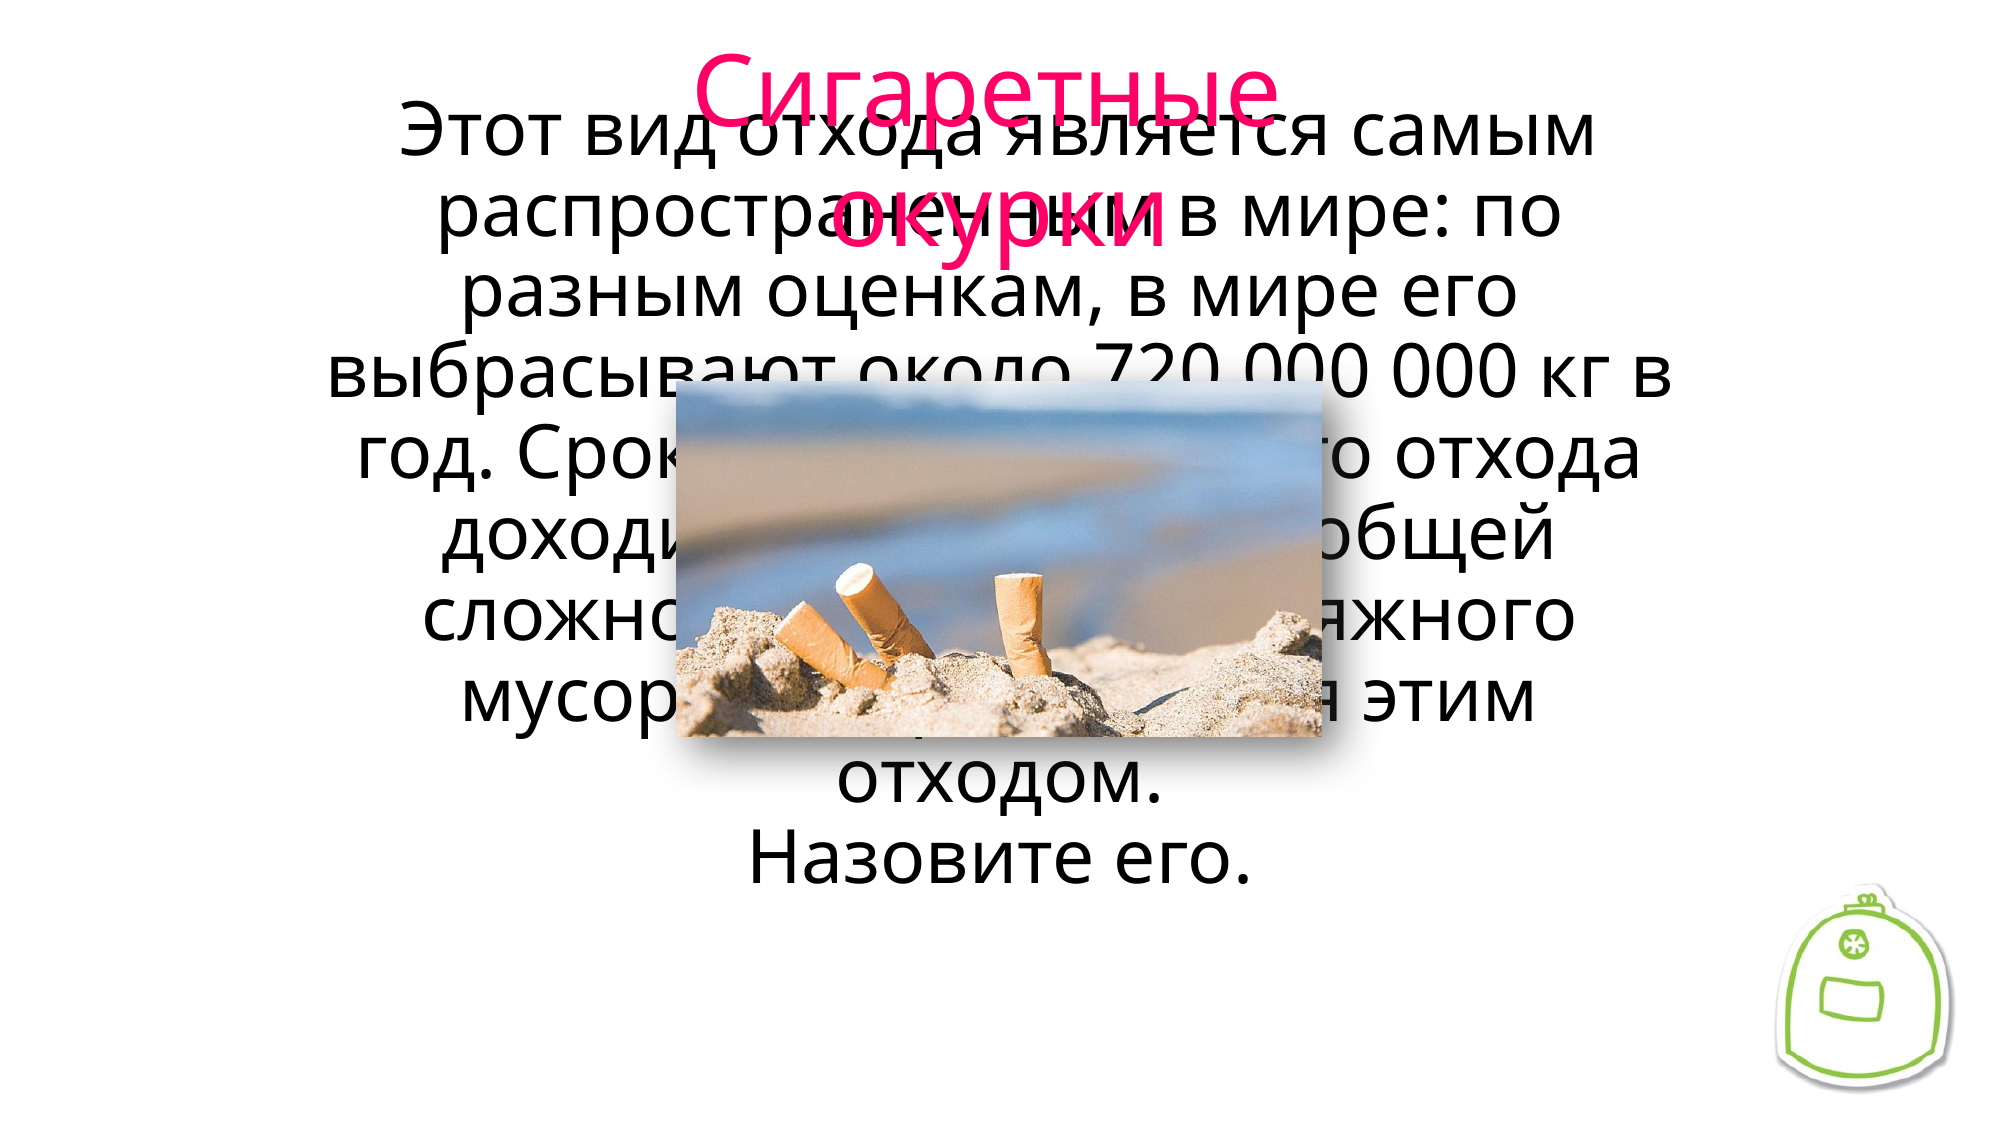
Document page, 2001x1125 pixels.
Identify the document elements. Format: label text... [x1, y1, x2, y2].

picture [676, 381, 1322, 737]
picture [1765, 875, 1968, 1112]
title Этот вид отхода является самым распространенным в мире: по разным оценкам, в мире его выбрасывают около 720 000 000 кг в год. Срок разложения этого отхода доходит до 10-12 лет. В общей сложности 19% всего пляжного мусора в мире является этим отходом. Назовите его. [271, 217, 1729, 908]
text_box Сигаретные окурки [677, 19, 1323, 274]
